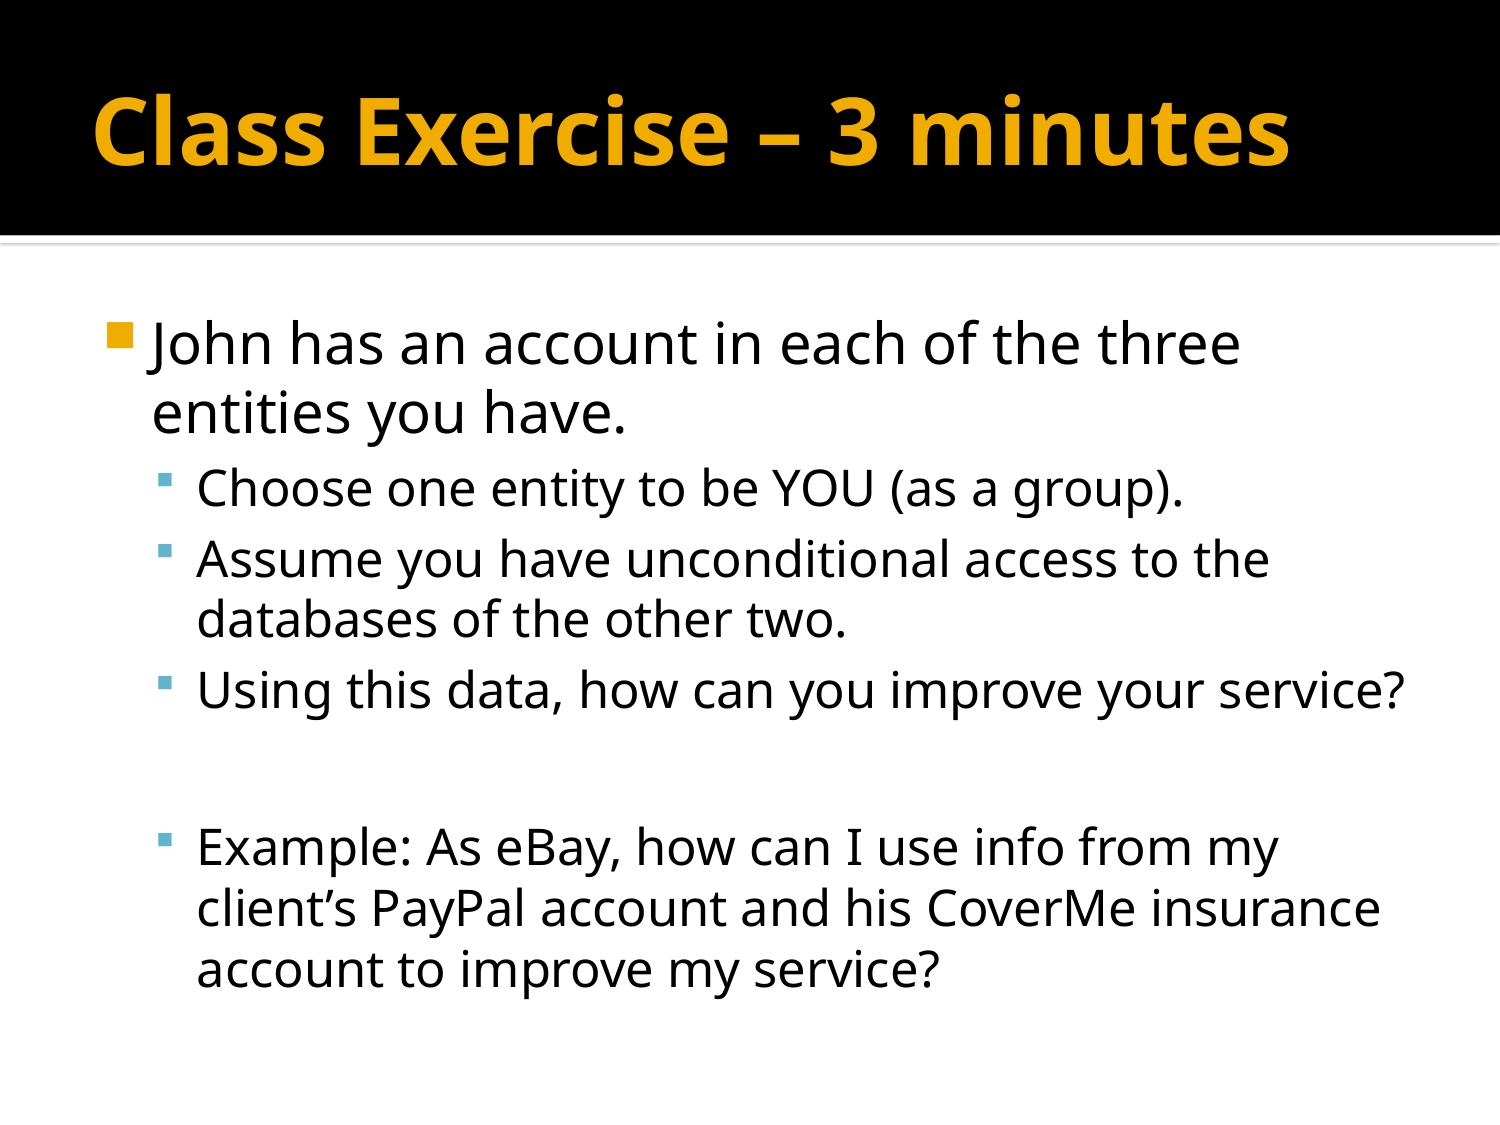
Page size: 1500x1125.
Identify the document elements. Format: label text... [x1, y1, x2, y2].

title Class Exercise – 3 minutes [75, 25, 1425, 231]
list John has an account in each of the three entities you have. Choose one entity to be YOU (as a group). Assume you have unconditional access to the databases of the other two. Using this data, how can you improve your service? Example: As eBay, how can I use info from my client’s PayPal account and his CoverMe insurance account to improve my service? [75, 291, 1425, 1050]
